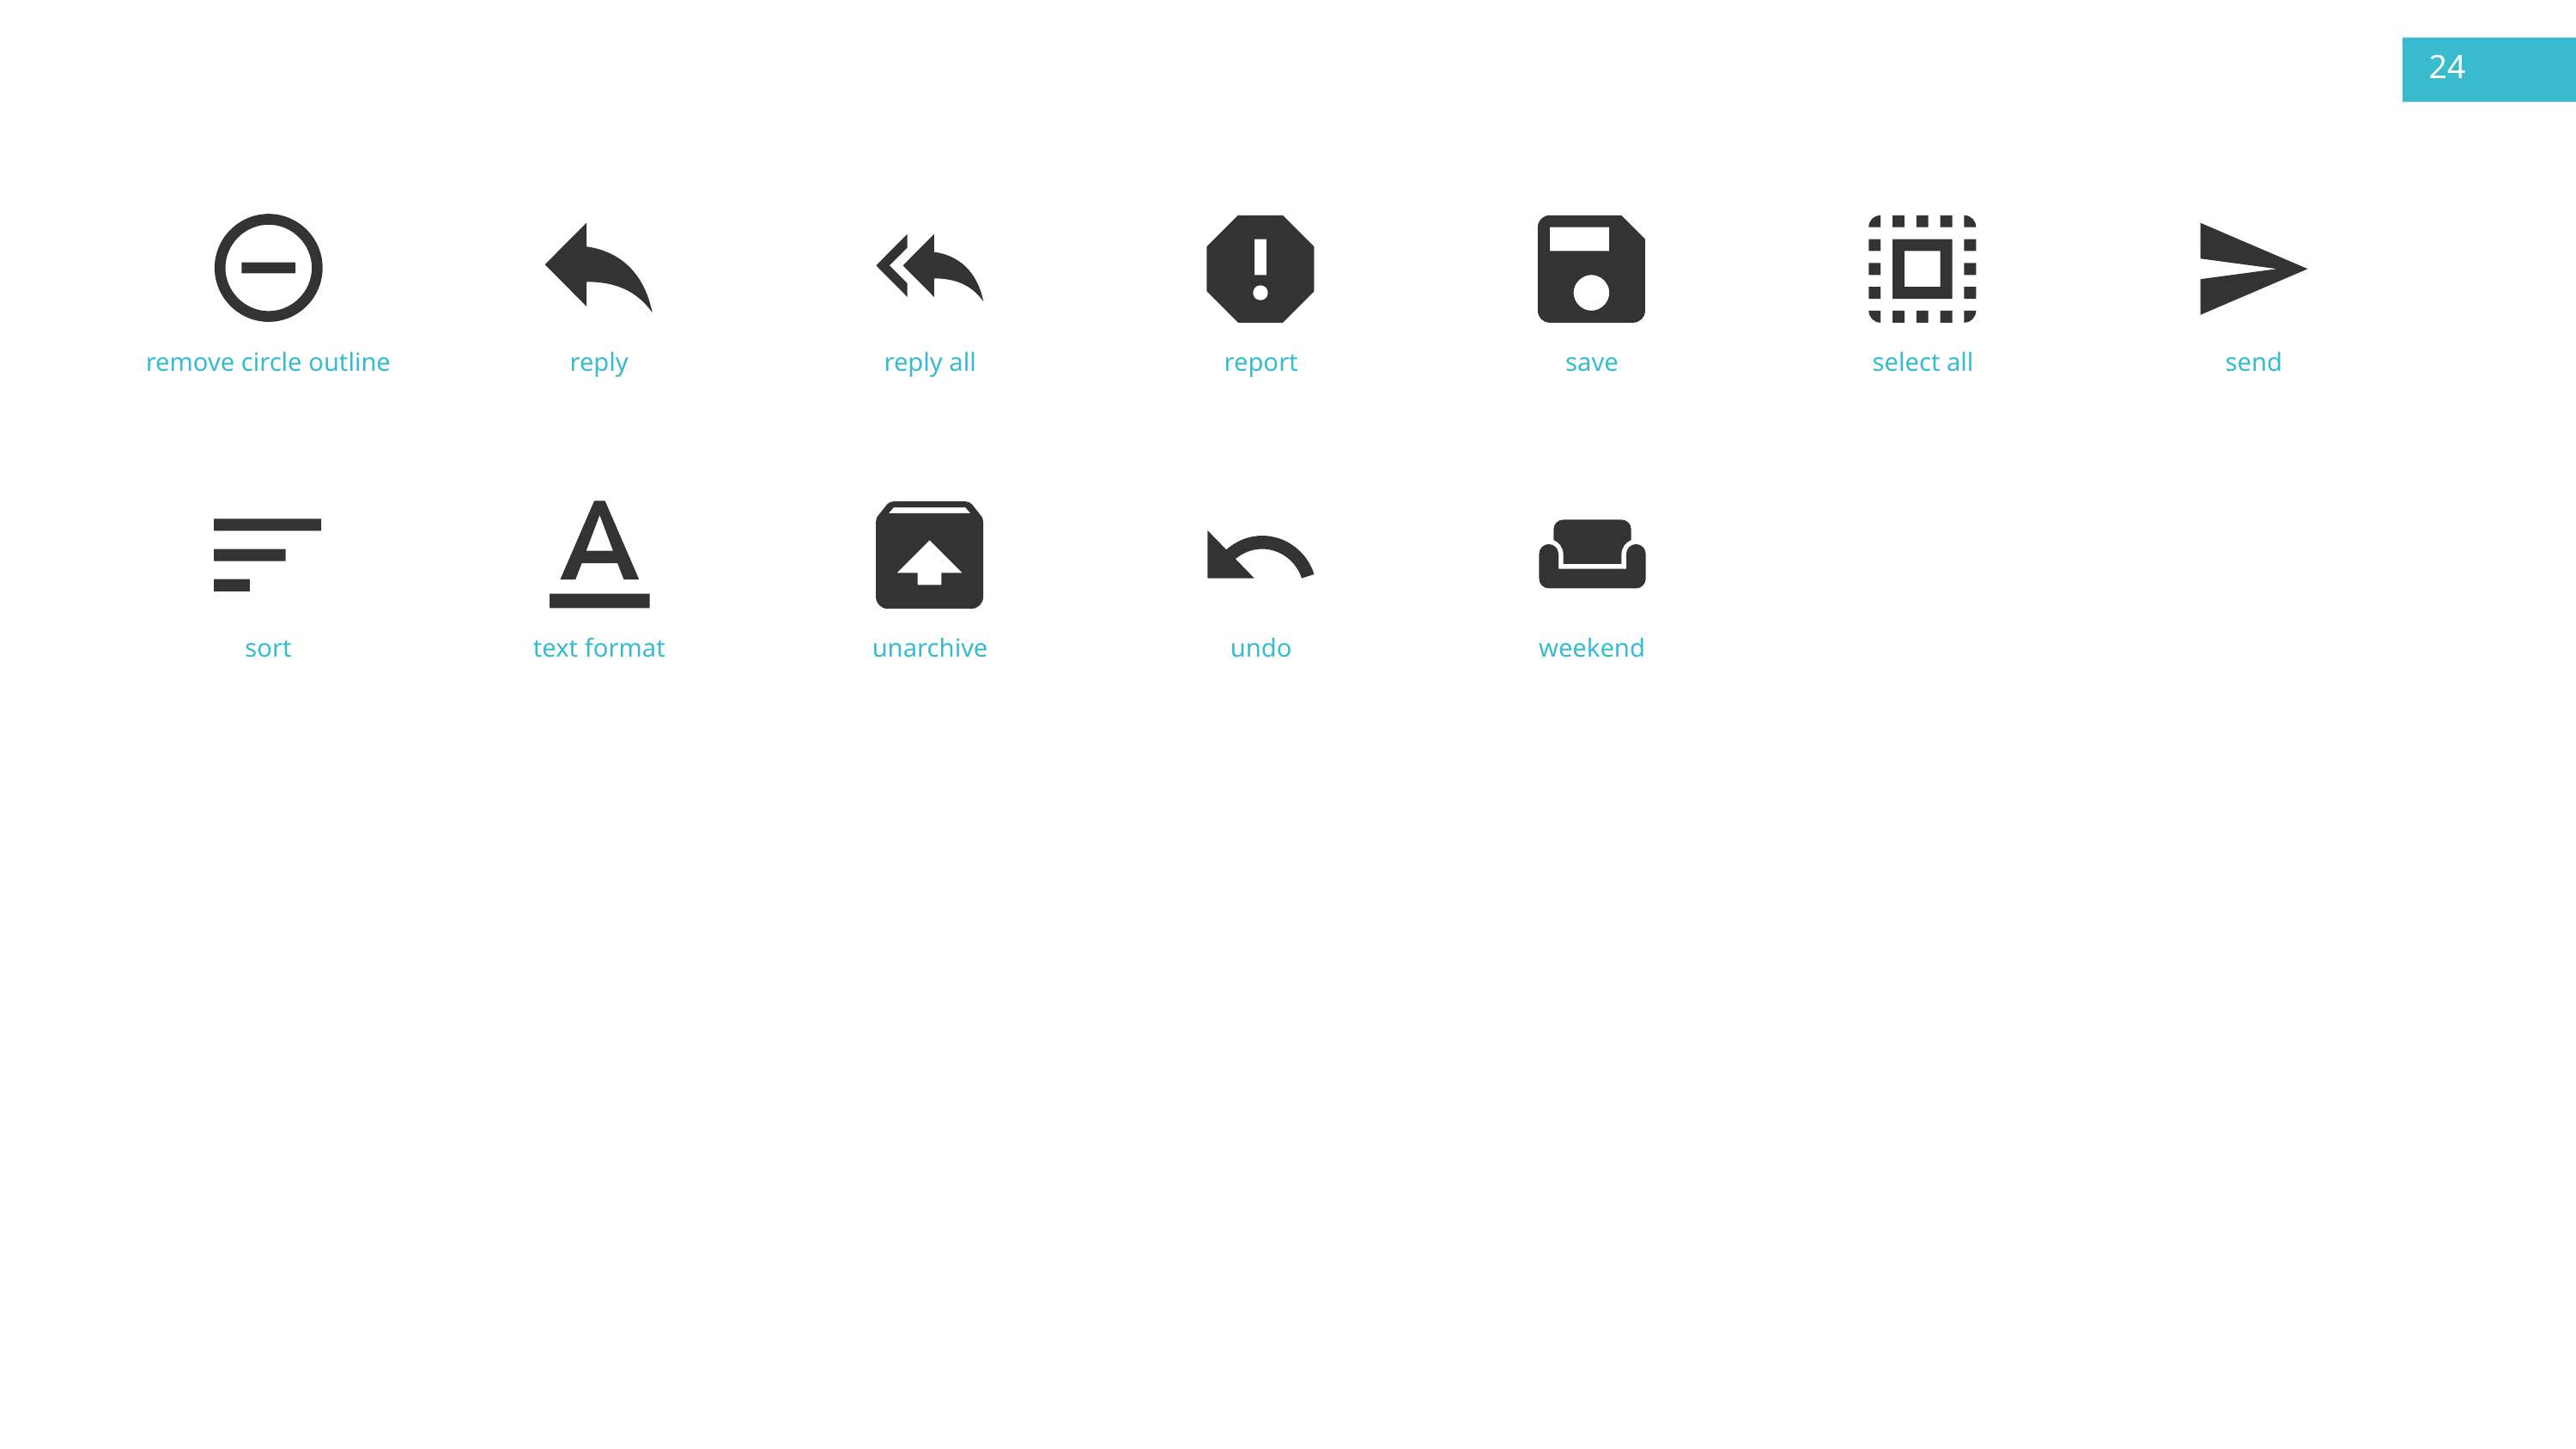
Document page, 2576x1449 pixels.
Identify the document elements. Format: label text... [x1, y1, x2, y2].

text_box [1207, 530, 1315, 579]
text_box [544, 222, 653, 313]
text_box [876, 233, 908, 298]
text_box [550, 593, 650, 609]
text_box [1868, 287, 1881, 300]
text_box [2200, 222, 2308, 315]
text_box [214, 214, 323, 322]
text_box [1893, 239, 1953, 300]
text_box [1964, 239, 1977, 252]
text_box [214, 518, 322, 531]
text_box [1916, 215, 1929, 227]
text_box [1964, 263, 1977, 276]
text_box [1868, 239, 1881, 252]
text_box [1868, 310, 1881, 323]
text_box [1868, 215, 1881, 227]
text_box send [2075, 339, 2433, 383]
text_box reply [420, 339, 750, 383]
text_box [1868, 263, 1881, 276]
text_box [1539, 543, 1646, 589]
text_box sort [89, 626, 420, 669]
text_box [1964, 215, 1977, 227]
text_box text format [420, 626, 750, 669]
text_box [1537, 215, 1645, 323]
text_box [1553, 519, 1631, 564]
text_box weekend [1413, 626, 1771, 669]
text_box save [1413, 339, 1744, 383]
text_box report [1082, 339, 1413, 383]
text_box reply all [750, 339, 1082, 383]
slide_number 24 [2415, 35, 2502, 100]
text_box [1964, 287, 1977, 300]
text_box [1893, 310, 1905, 323]
text_box unarchive [750, 626, 1082, 669]
text_box [560, 500, 640, 580]
text_box [1893, 215, 1905, 227]
text_box [1206, 215, 1315, 323]
text_box [876, 501, 984, 609]
text_box [902, 233, 984, 302]
text_box [1916, 310, 1929, 323]
text_box [1940, 215, 1953, 227]
text_box [1964, 310, 1977, 323]
text_box undo [1082, 626, 1413, 669]
text_box [214, 579, 250, 591]
text_box [1940, 310, 1953, 323]
text_box remove circle outline [89, 339, 420, 383]
text_box select all [1744, 339, 2075, 383]
text_box [214, 549, 286, 561]
